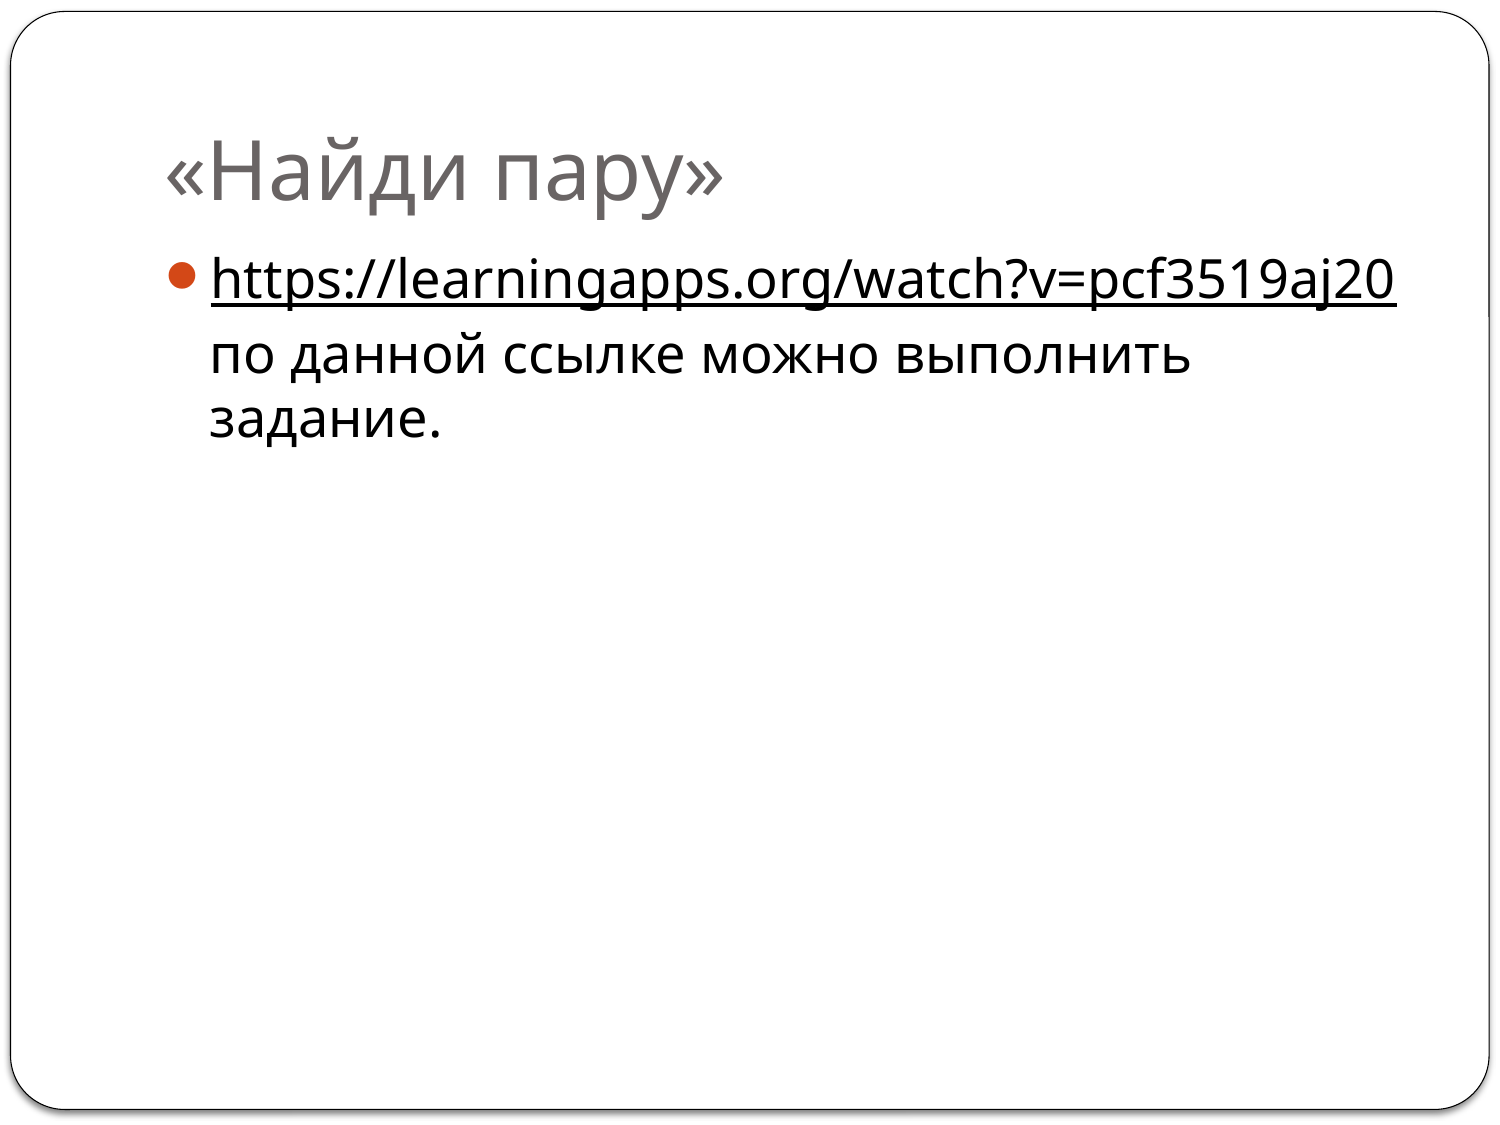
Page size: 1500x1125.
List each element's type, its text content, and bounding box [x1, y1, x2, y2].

title «Найди пару» [150, 45, 1425, 233]
list https://learningapps.org/watch?v=pcf3519aj20 по данной ссылке можно выполнить задание. [150, 237, 1425, 988]
